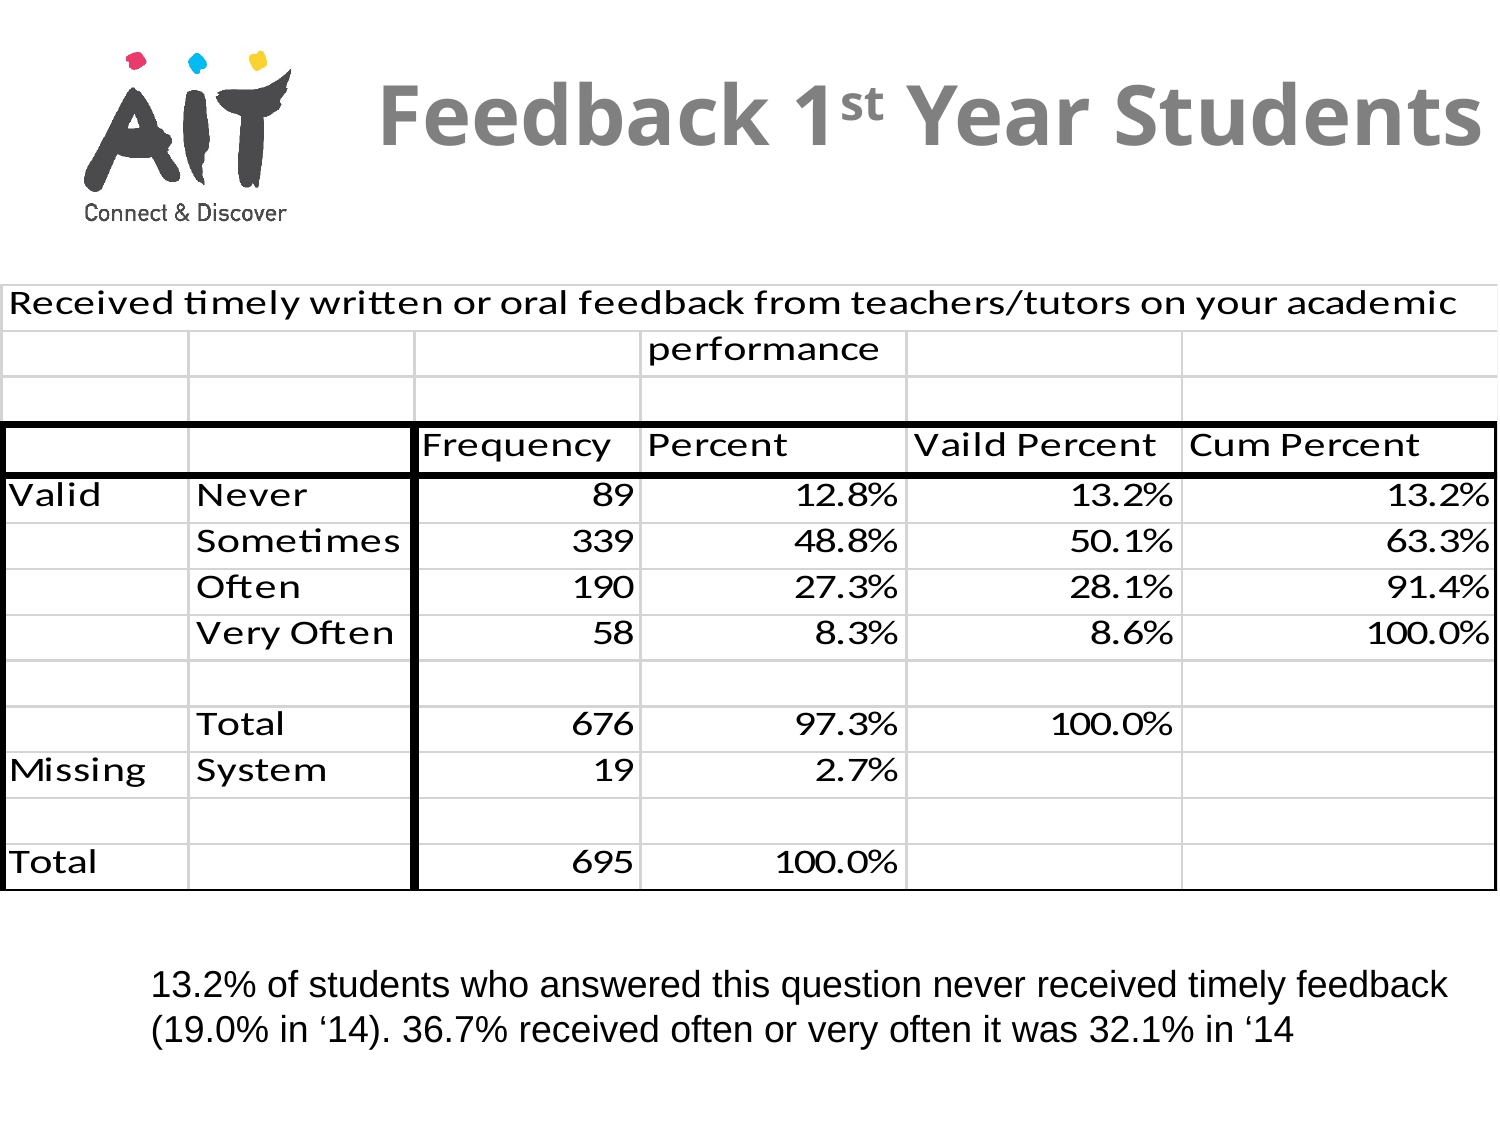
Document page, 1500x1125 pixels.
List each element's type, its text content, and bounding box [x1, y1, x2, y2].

text_box 13.2% of students who answered this question never received timely feedback (19.0% in ‘14). 36.7% received often or very often it was 32.1% in ‘14 [135, 952, 1471, 1057]
text_box Feedback 1st Year Students [269, 54, 1500, 170]
picture [64, 46, 315, 233]
picture [0, 283, 1500, 894]
